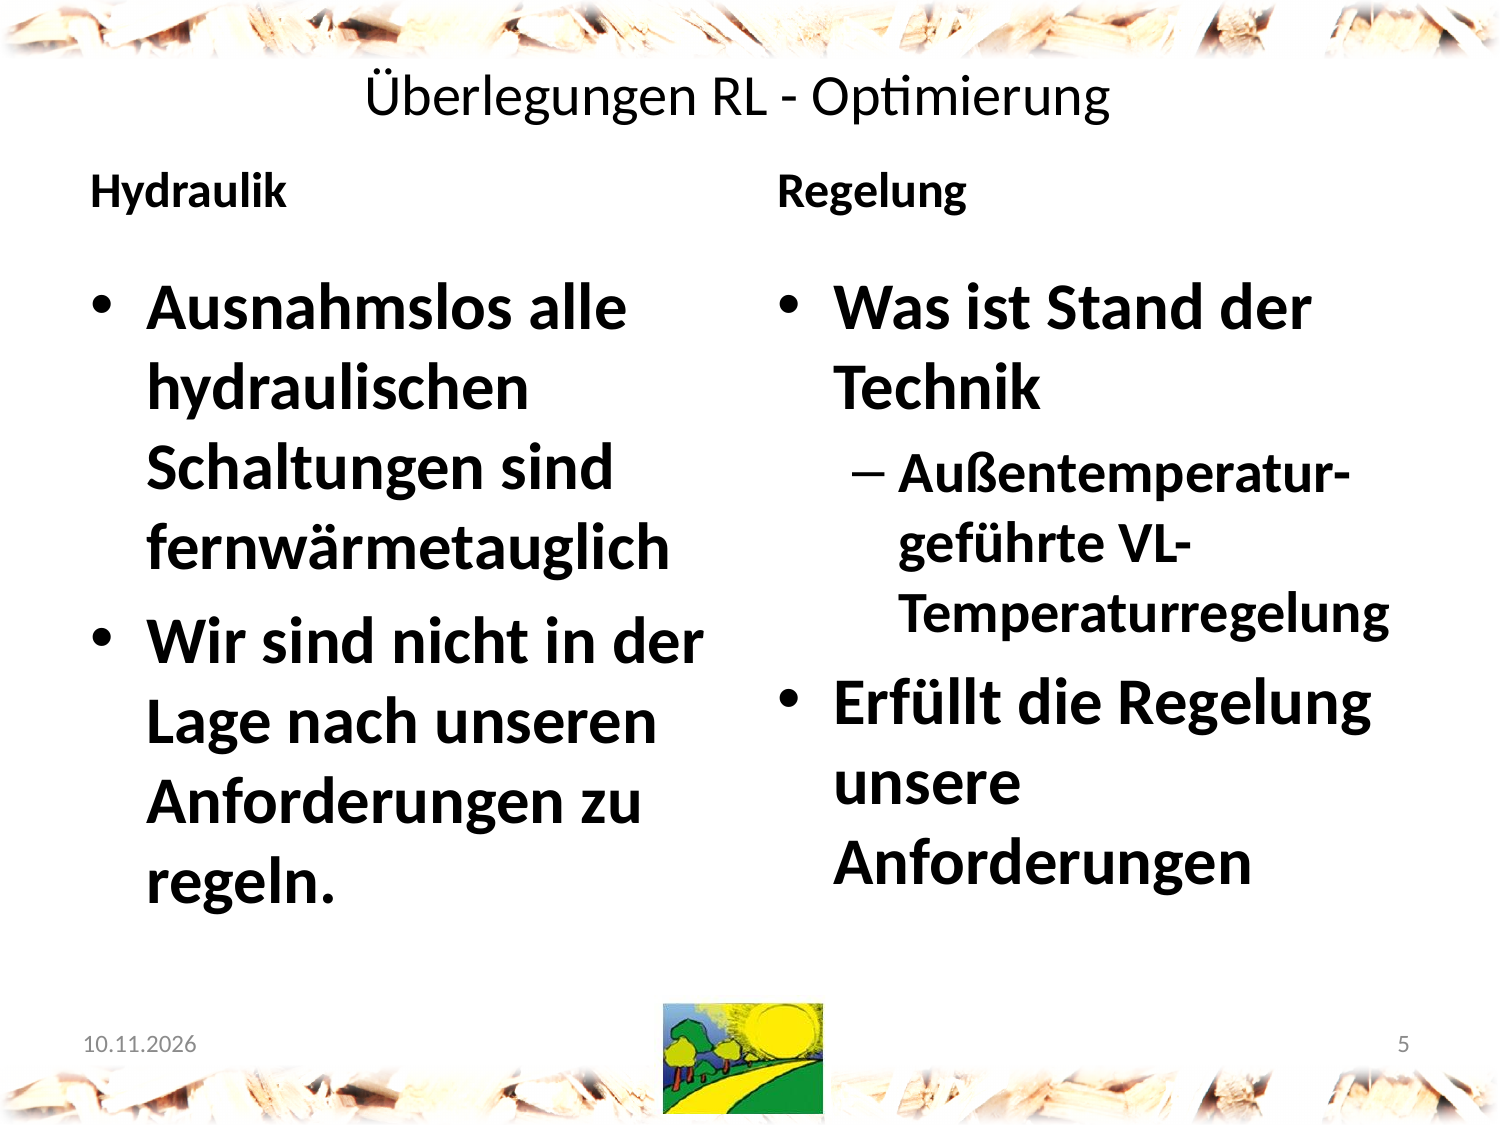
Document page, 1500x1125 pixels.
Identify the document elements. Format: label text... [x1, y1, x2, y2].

title Überlegungen RL - Optimierung [99, 39, 1377, 146]
list Hydraulik [75, 120, 738, 226]
list Was ist Stand der Technik Außentemperatur-geführte VL-Temperaturregelung Erfüllt die Regelung unsere Anforderungen [761, 255, 1425, 988]
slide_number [26, 23, 1476, 36]
slide_number 5 [1074, 1012, 1425, 1073]
picture [31, 995, 1466, 1114]
list Ausnahmslos alle hydraulischen Schaltungen sind fernwärmetauglich Wir sind nicht in der Lage nach unseren Anforderungen zu regeln. [75, 255, 738, 965]
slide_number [67, 1012, 418, 1073]
list Regelung [761, 120, 1425, 225]
